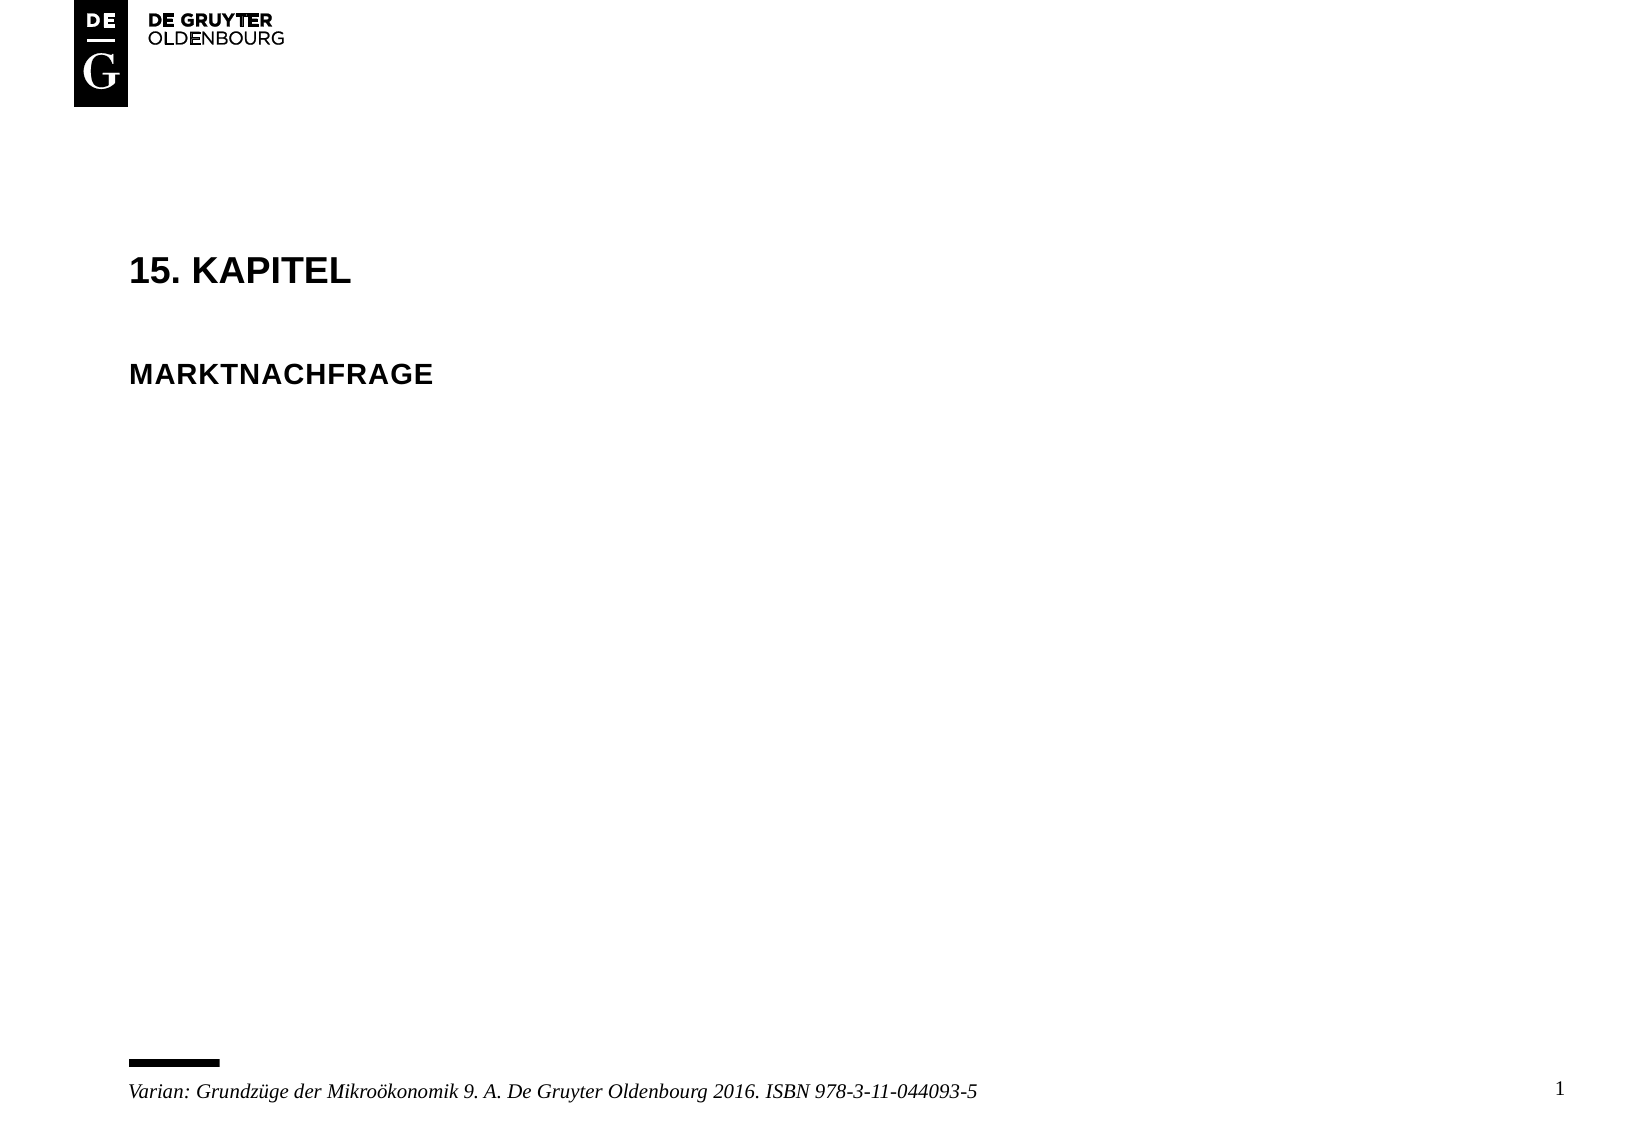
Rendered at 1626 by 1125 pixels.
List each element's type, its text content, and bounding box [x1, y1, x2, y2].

list marktnachfrage [129, 355, 1556, 1018]
slide_number 1 [1554, 1074, 1614, 1104]
title 15. Kapitel [129, 245, 1556, 328]
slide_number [128, 1077, 1539, 1108]
